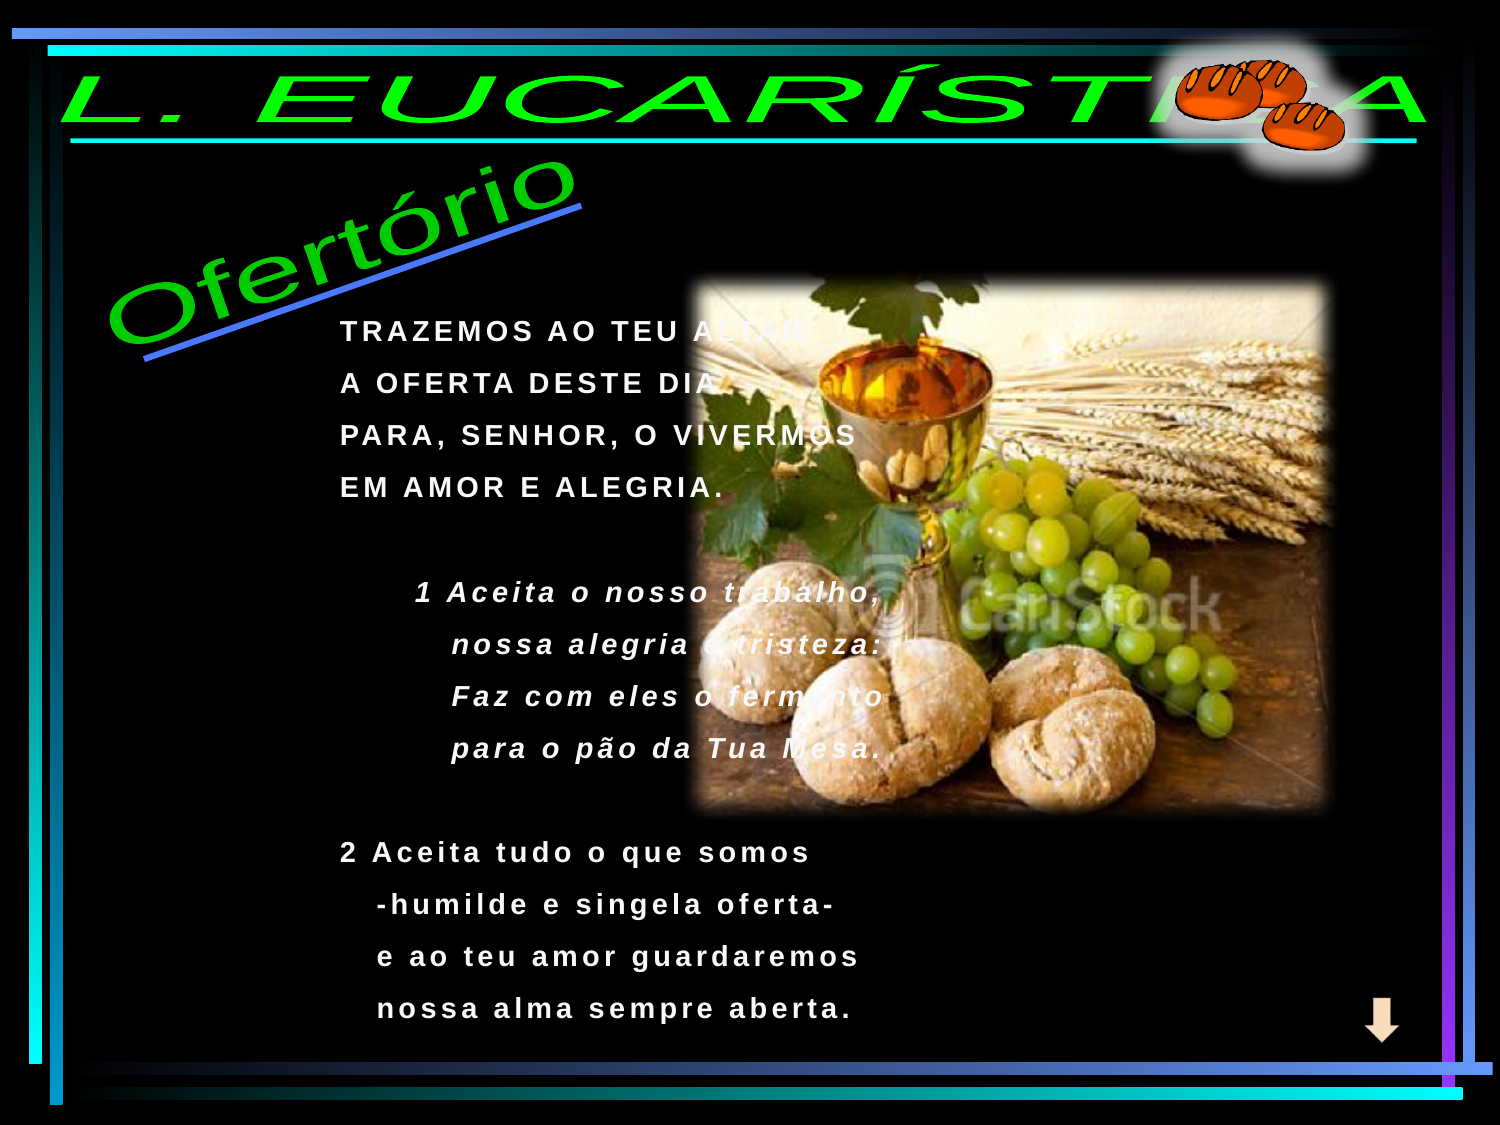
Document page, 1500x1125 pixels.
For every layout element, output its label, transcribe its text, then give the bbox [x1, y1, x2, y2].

picture [678, 266, 1341, 823]
text_box TRAZEMOS AO TEU ALTAR A OFERTA DESTE DIA PARA, SENHOR, O VIVERMOS EM AMOR E ALEGRIA. 1 Aceita o nosso trabalho, nossa alegria e tristeza: Faz com eles o fermento para o pão da Tua Mesa. 2 Aceita tudo o que somos -humilde e singela oferta- e ao teu amor guardaremos nossa alma sempre aberta. [250, 307, 1282, 1052]
picture [1151, 54, 1349, 162]
picture [1363, 995, 1401, 1040]
